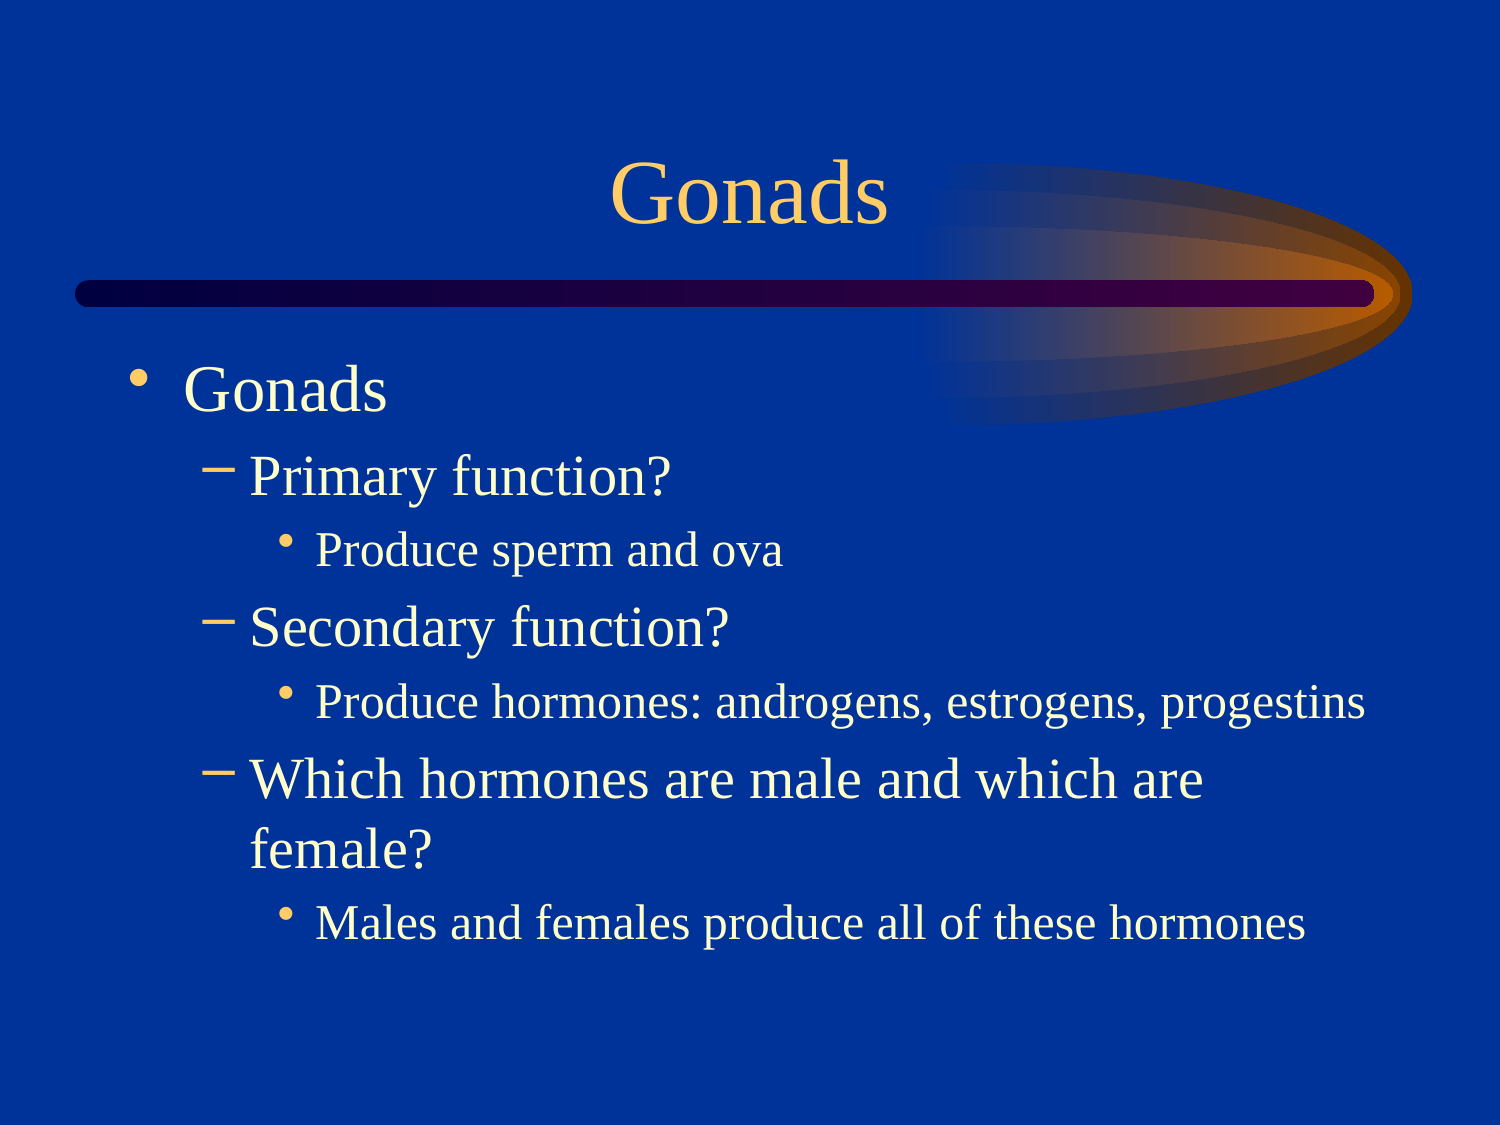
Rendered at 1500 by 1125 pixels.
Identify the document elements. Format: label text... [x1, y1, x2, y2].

title Gonads [112, 62, 1388, 251]
list Gonads Primary function? Produce sperm and ova Secondary function? Produce hormones: androgens, estrogens, progestins Which hormones are male and which are female? Males and females produce all of these hormones [112, 337, 1388, 1013]
